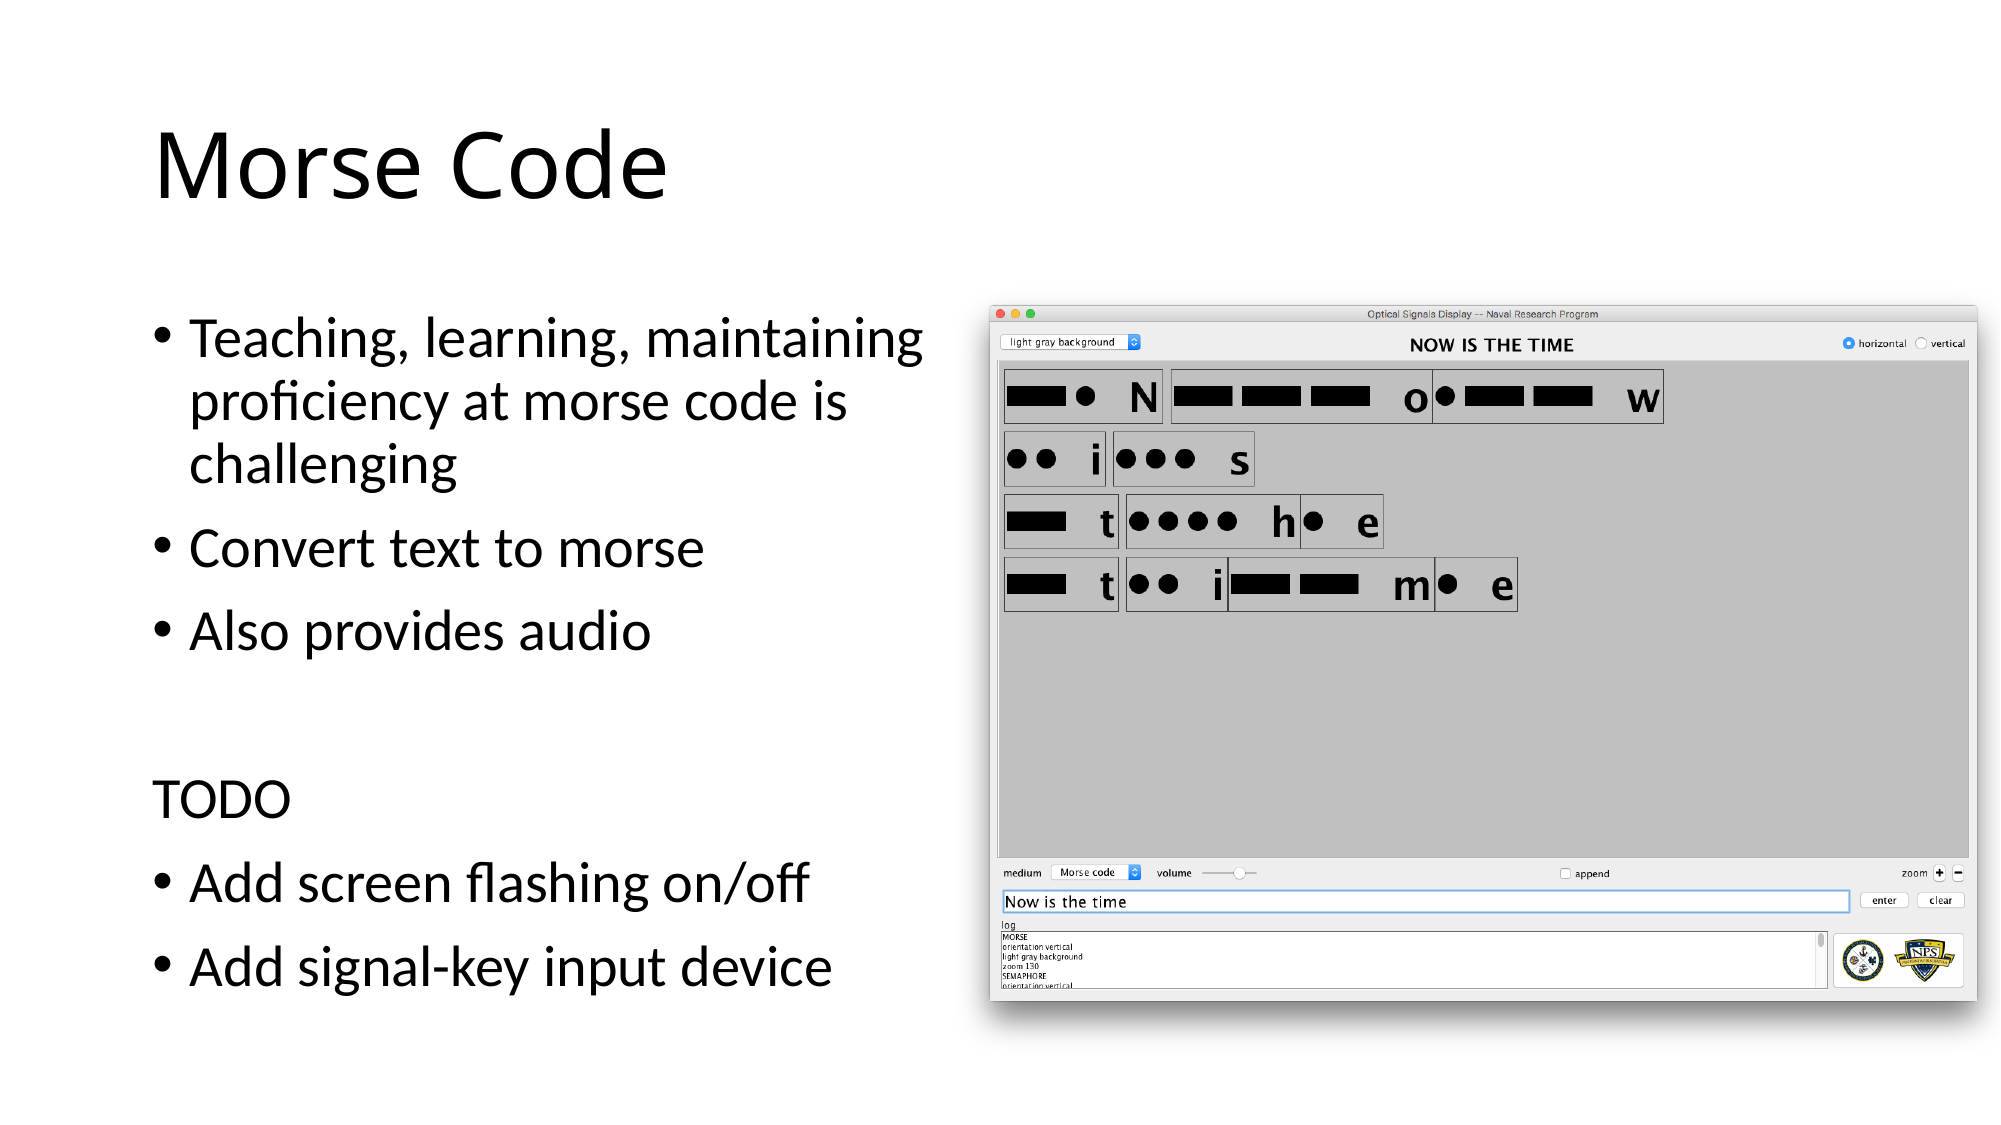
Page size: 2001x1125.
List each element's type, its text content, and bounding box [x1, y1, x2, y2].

list Teaching, learning, maintaining proficiency at morse code is challenging Convert text to morse Also provides audio TODO Add screen flashing on/off Add signal-key input device [137, 299, 947, 1014]
title Morse Code [137, 59, 1863, 278]
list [947, 281, 2000, 1061]
